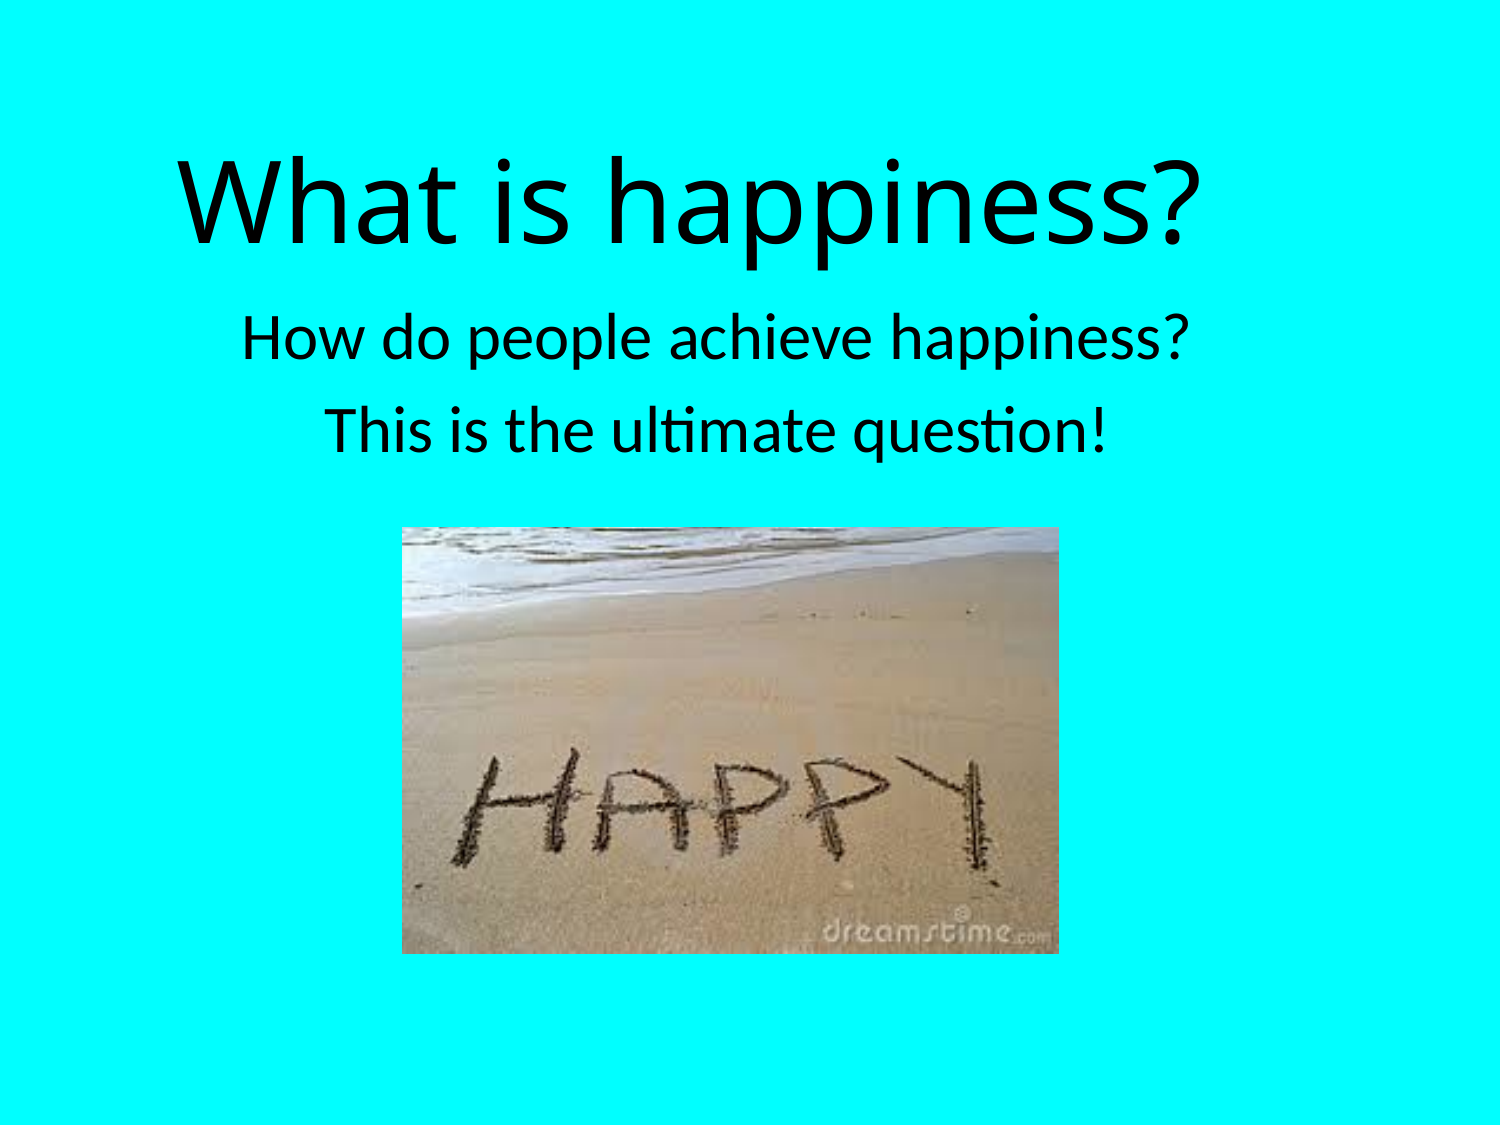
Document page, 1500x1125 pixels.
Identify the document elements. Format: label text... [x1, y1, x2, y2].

title What is happiness? [52, 43, 1328, 352]
subtitle How do people achieve happiness? This is the ultimate question! [192, 285, 1243, 482]
picture [402, 527, 1059, 954]
